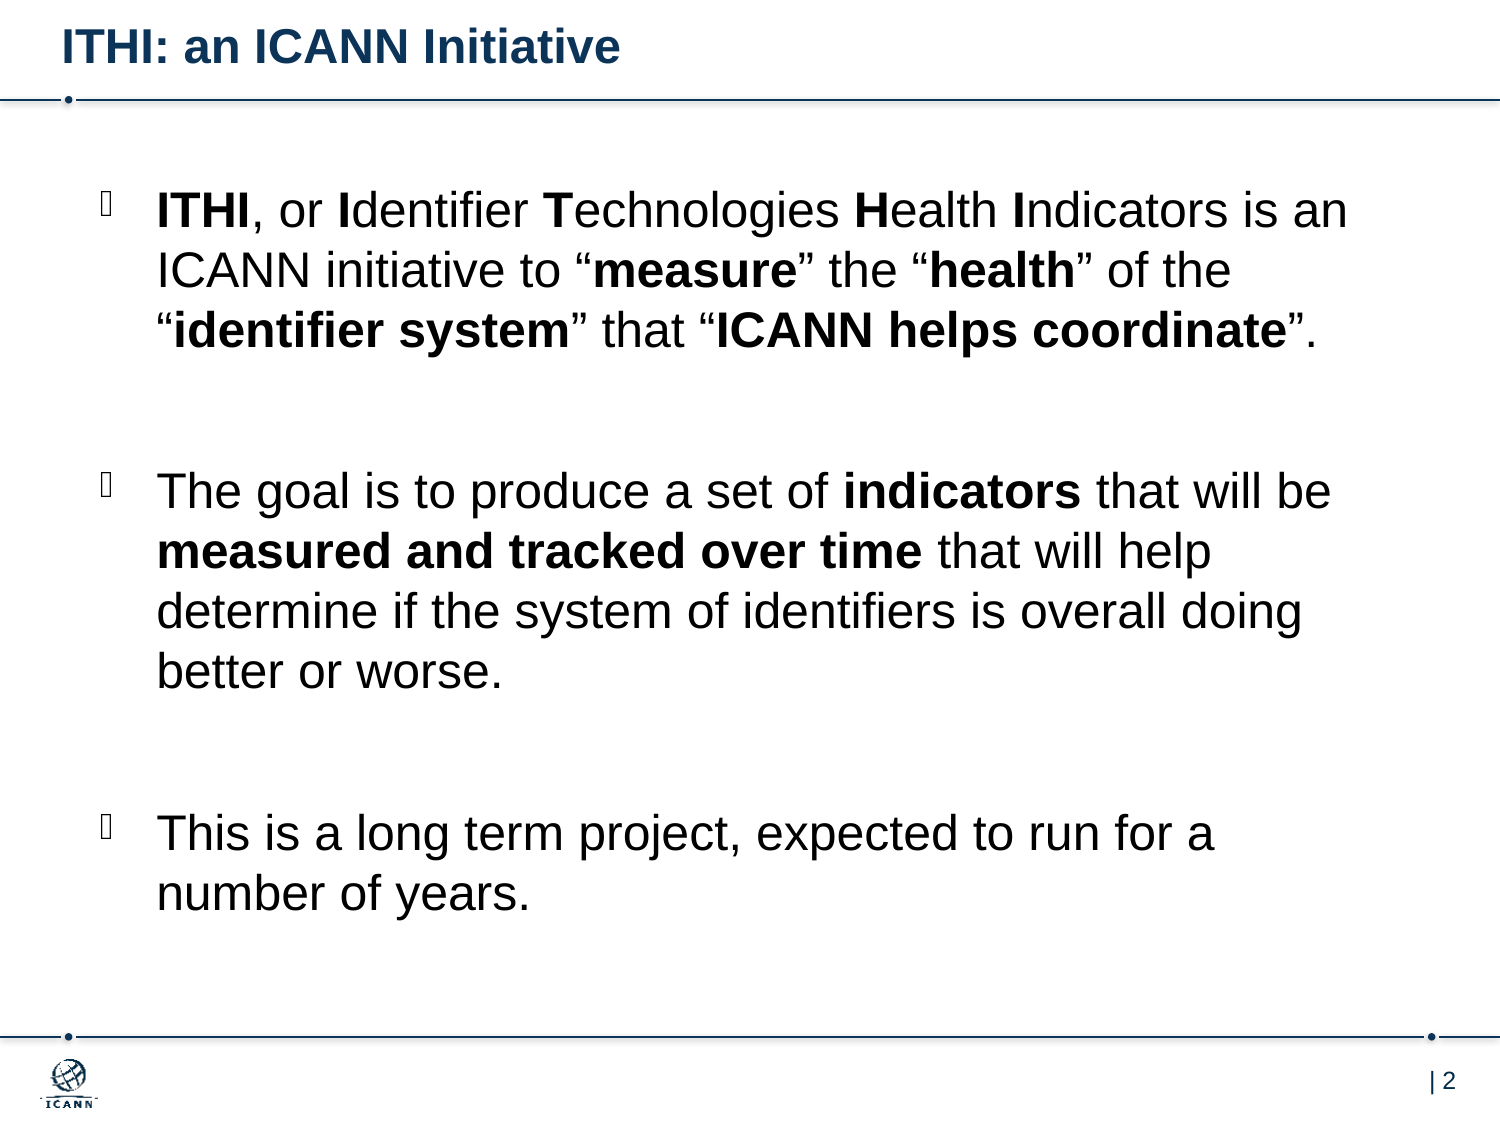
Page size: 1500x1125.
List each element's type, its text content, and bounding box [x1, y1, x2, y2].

picture [38, 1059, 100, 1108]
title ITHI: an ICANN Initiative [61, 7, 1376, 82]
list ITHI, or Identifier Technologies Health Indicators is an ICANN initiative to “measure” the “health” of the “identifier system” that “ICANN helps coordinate”. The goal is to produce a set of indicators that will be measured and tracked over time that will help determine if the system of identifiers is overall doing better or worse. This is a long term project, expected to run for a number of years. [99, 177, 1398, 927]
